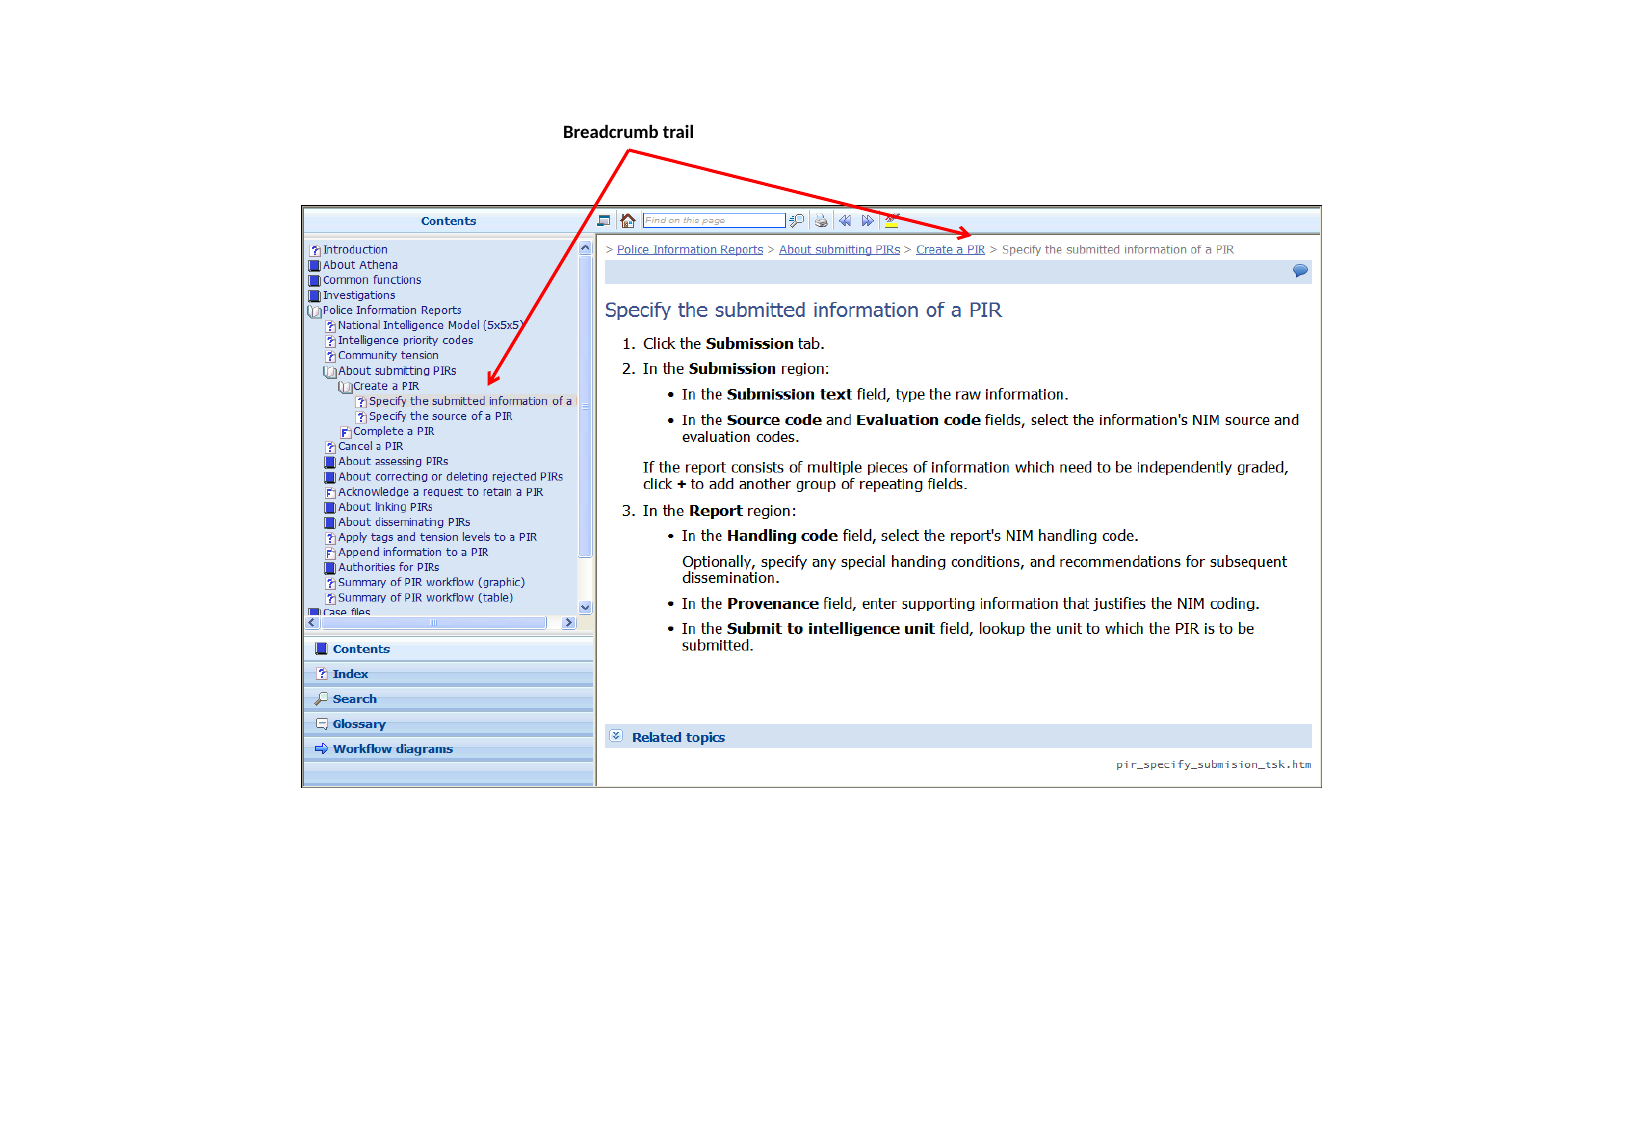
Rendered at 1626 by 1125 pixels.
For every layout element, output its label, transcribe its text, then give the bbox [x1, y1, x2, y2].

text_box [628, 150, 972, 237]
picture [301, 205, 1322, 788]
text_box Breadcrumb trail [548, 112, 710, 148]
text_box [487, 150, 630, 387]
